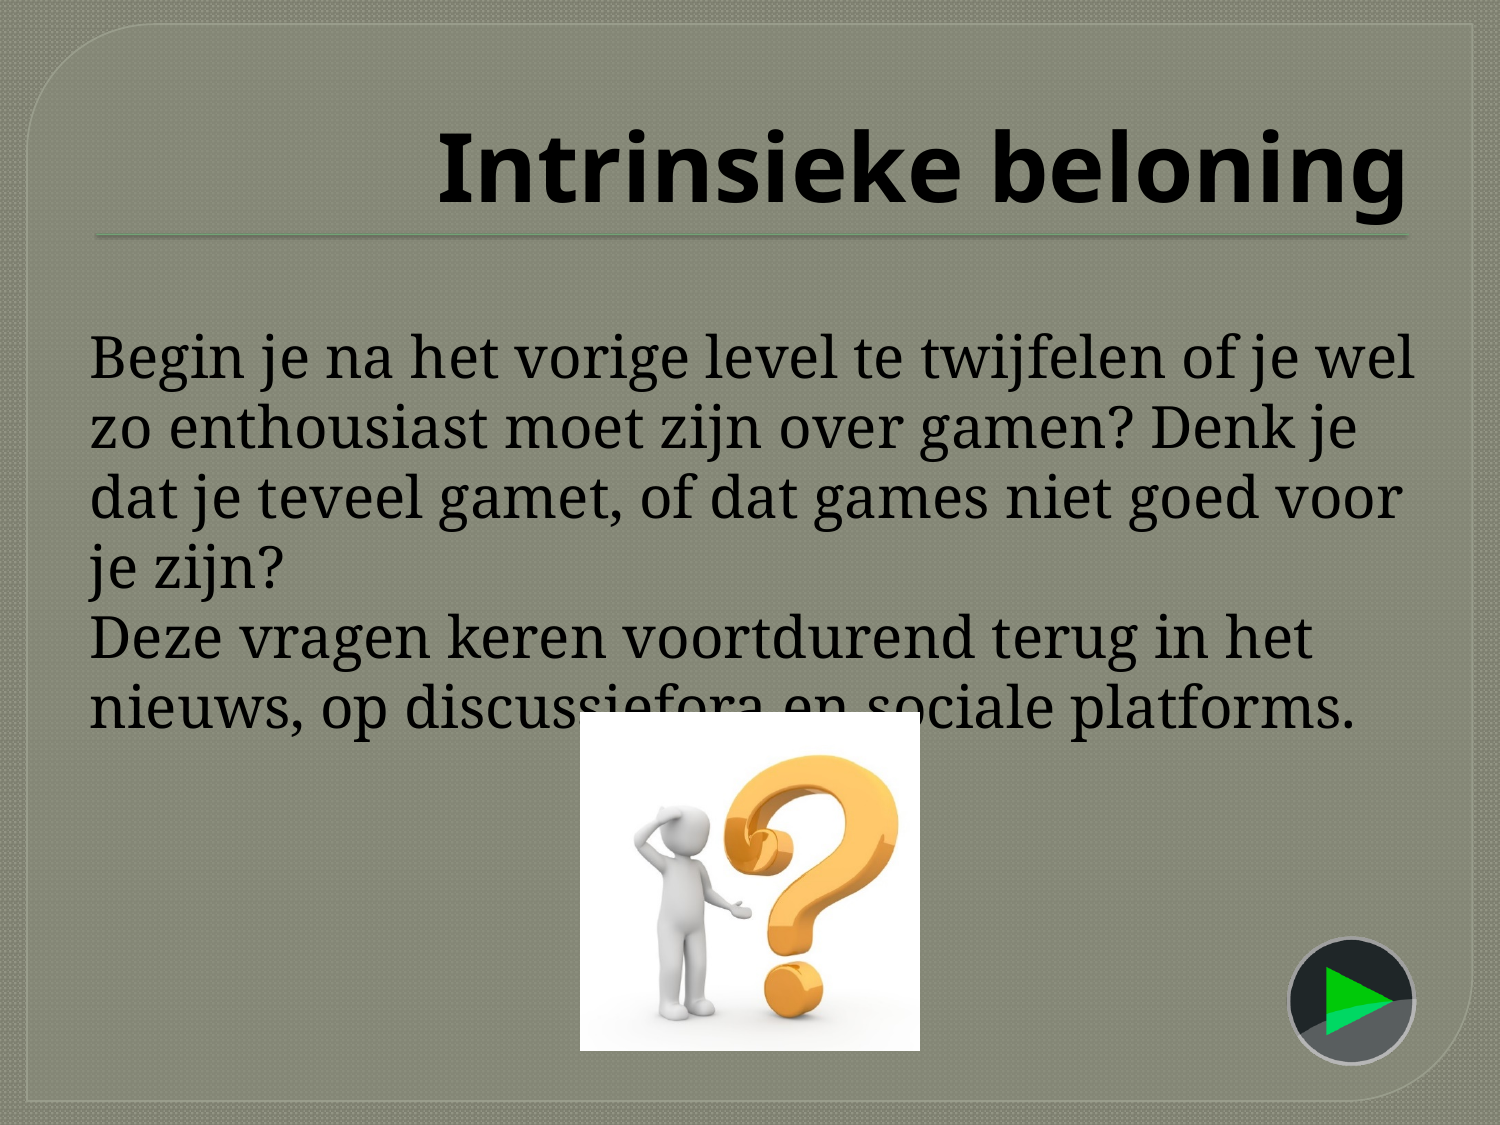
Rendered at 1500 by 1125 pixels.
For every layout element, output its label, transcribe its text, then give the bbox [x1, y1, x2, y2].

picture [1269, 917, 1434, 1083]
picture [580, 712, 920, 1051]
list Begin je na het vorige level te twijfelen of je wel zo enthousiast moet zijn over gamen? Denk je dat je teveel gamet, of dat games niet goed voor je zijn? Deze vragen keren voortdurend terug in het nieuws, op discussiefora en sociale platforms. [75, 243, 1436, 1106]
title Intrinsieke beloning [75, 41, 1425, 230]
